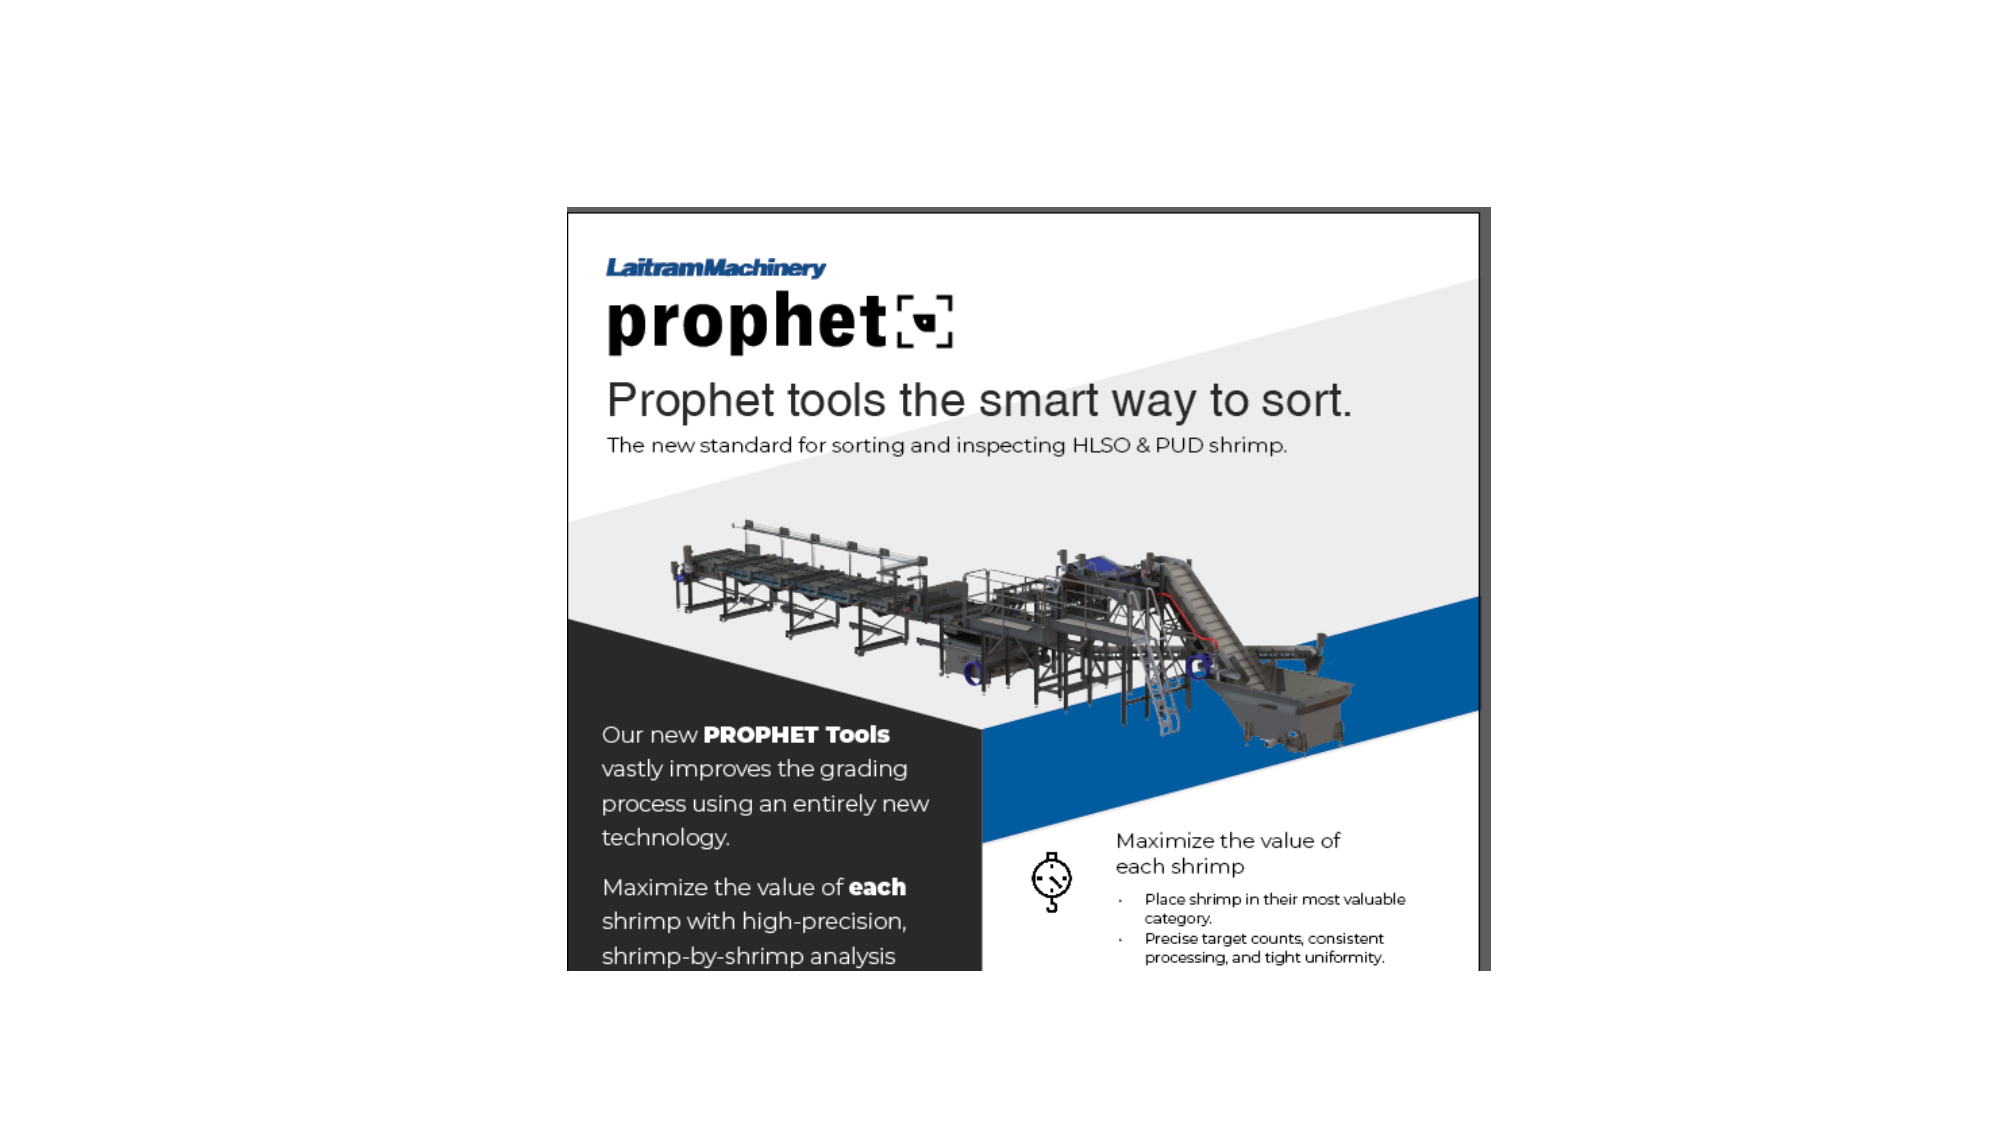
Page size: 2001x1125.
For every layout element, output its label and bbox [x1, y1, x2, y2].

list [567, 207, 1491, 971]
